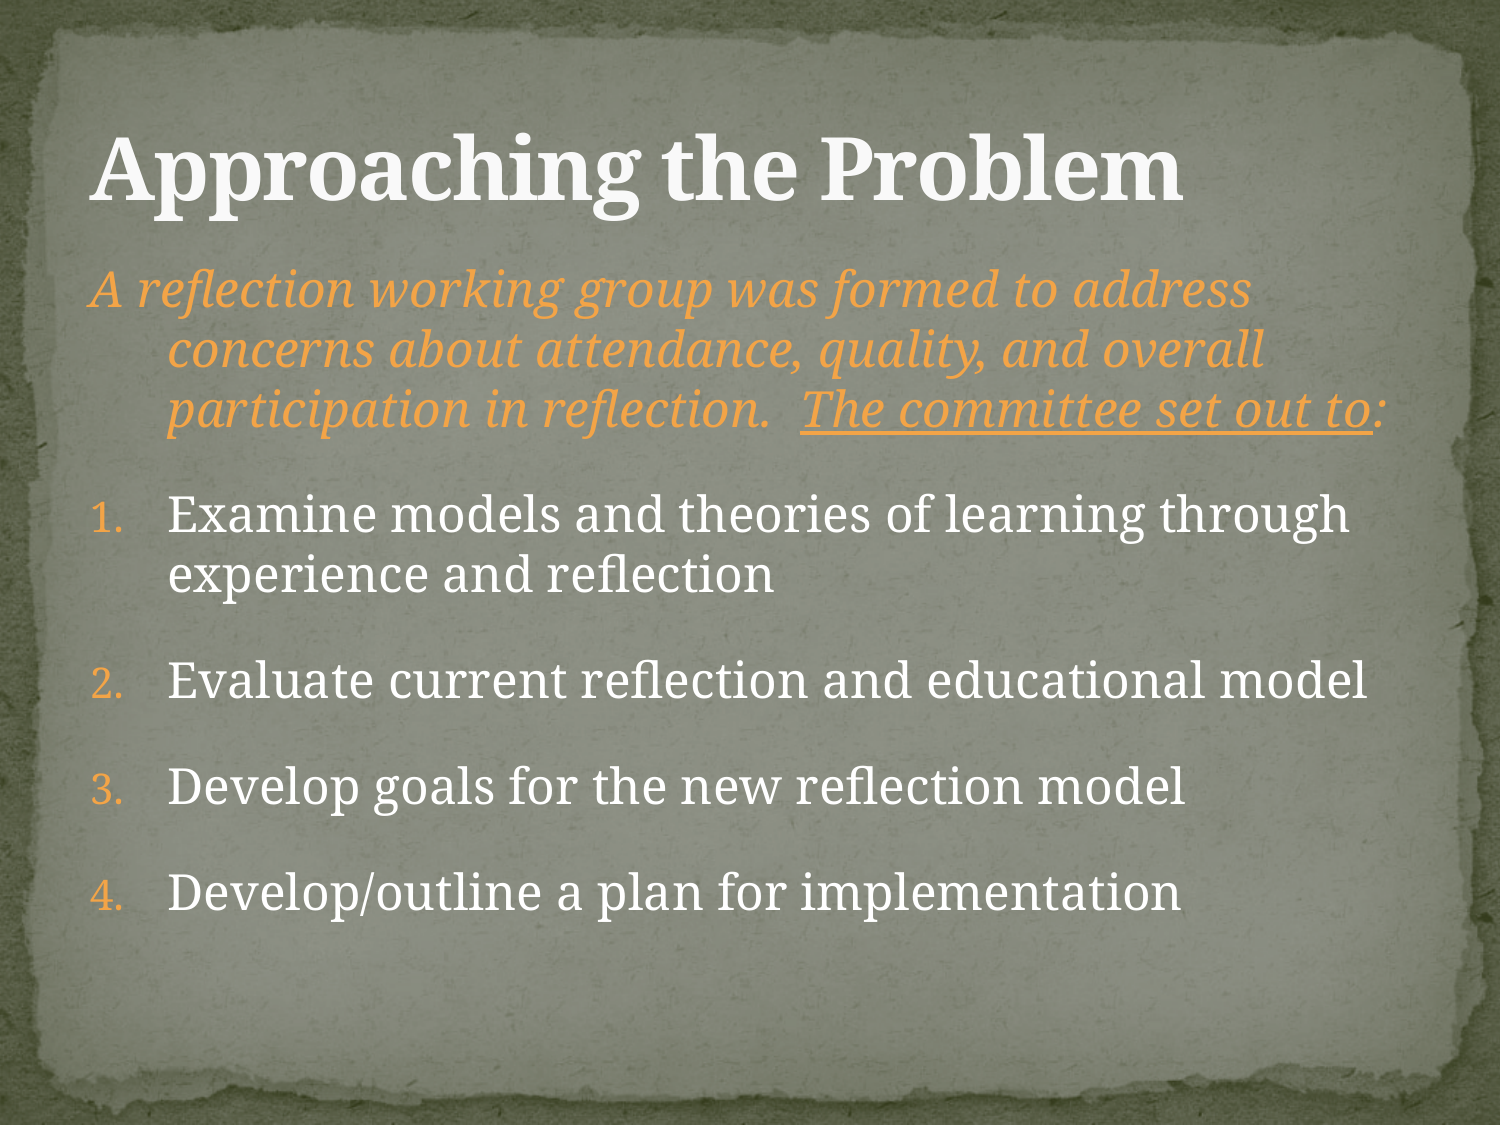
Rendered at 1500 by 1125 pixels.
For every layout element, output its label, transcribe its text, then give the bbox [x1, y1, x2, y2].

list A reflection working group was formed to address concerns about attendance, quality, and overall participation in reflection. The committee set out to: Examine models and theories of learning through experience and reflection Evaluate current reflection and educational model Develop goals for the new reflection model Develop/outline a plan for implementation [75, 249, 1425, 1000]
title Approaching the Problem [74, 24, 1425, 225]
